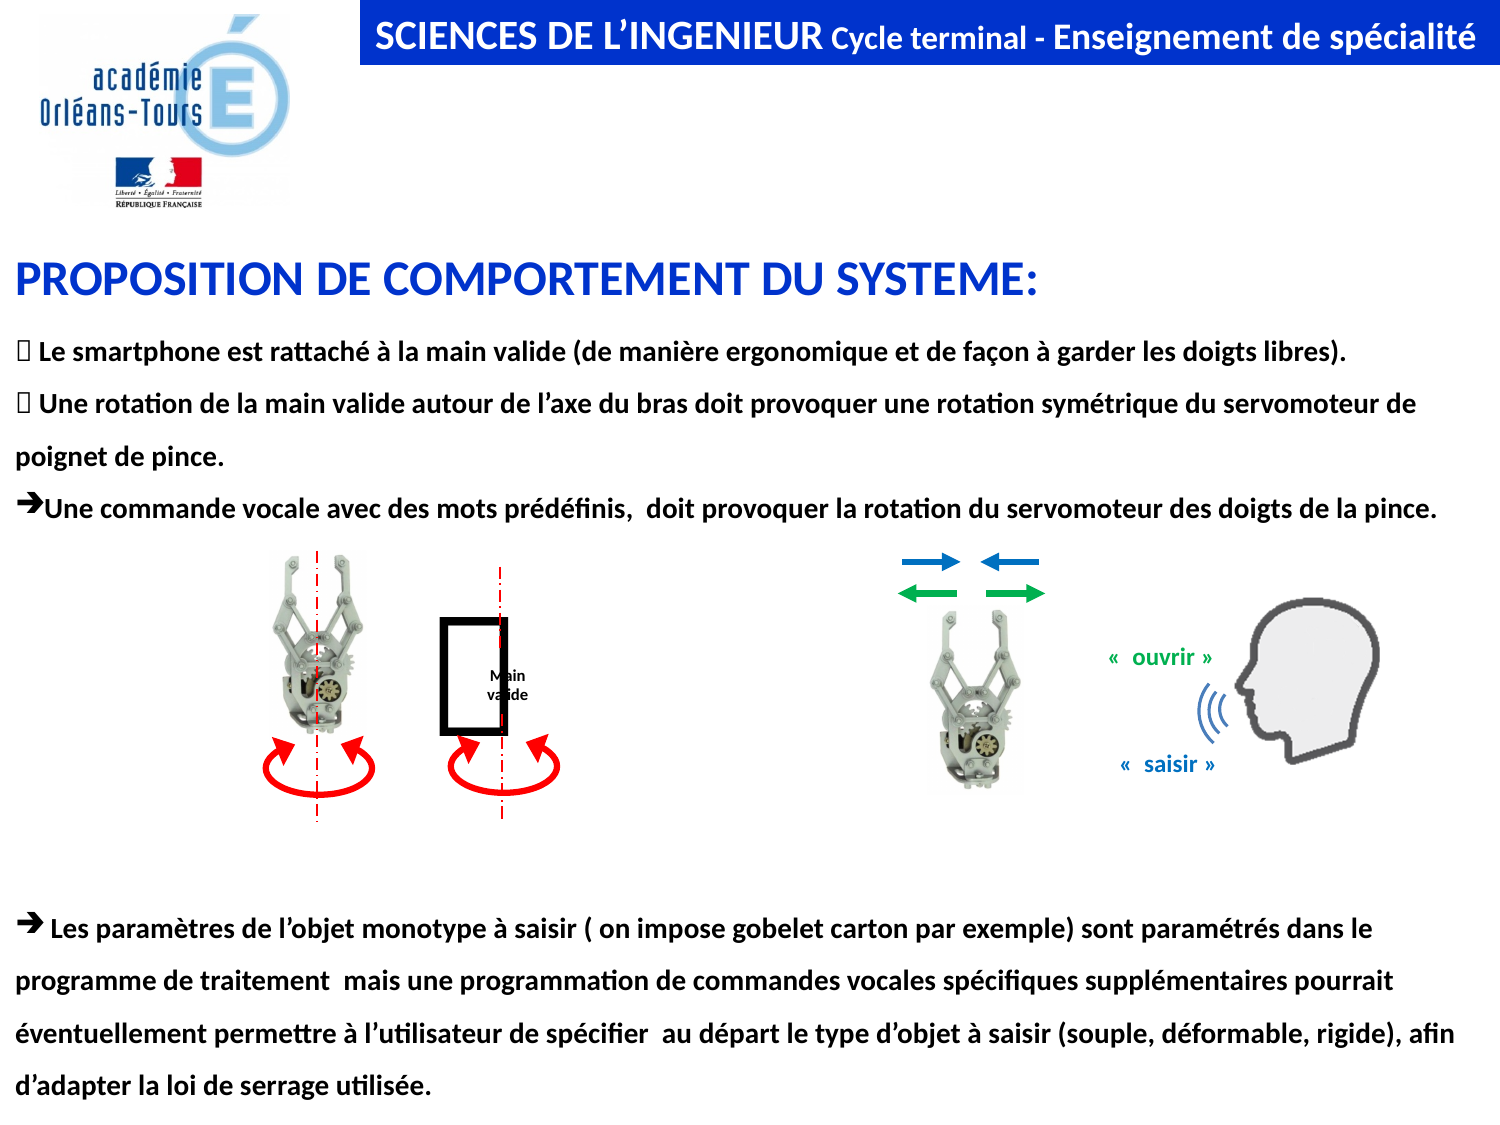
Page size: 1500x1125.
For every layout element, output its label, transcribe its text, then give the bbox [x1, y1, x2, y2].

text_box SCIENCES DE L’INGENIEUR Cycle terminal - Enseignement de spécialité [360, 0, 1500, 65]
picture [38, 13, 290, 208]
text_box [265, 550, 599, 823]
picture [1233, 597, 1380, 765]
text_box « saisir » [1104, 739, 1258, 785]
text_box PROPOSITION DE COMPORTEMENT DU SYSTEME: [0, 208, 1329, 307]
picture [880, 606, 1071, 794]
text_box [1198, 668, 1284, 754]
text_box  Le smartphone est rattaché à la main valide (de manière ergonomique et de façon à garder les doigts libres).  Une rotation de la main valide autour de l’axe du bras doit provoquer une rotation symétrique du servomoteur de poignet de pince. Une commande vocale avec des mots prédéfinis, doit provoquer la rotation du servomoteur des doigts de la pince. Les paramètres de l’objet monotype à saisir ( on impose gobelet carton par exemple) sont paramétrés dans le programme de traitement mais une programmation de commandes vocales spécifiques supplémentaires pourrait éventuellement permettre à l’utilisateur de spécifier au départ le type d’objet à saisir (souple, déformable, rigide), afin d’adapter la loi de serrage utilisée. [0, 307, 1500, 1109]
text_box « ouvrir » [1092, 633, 1228, 679]
